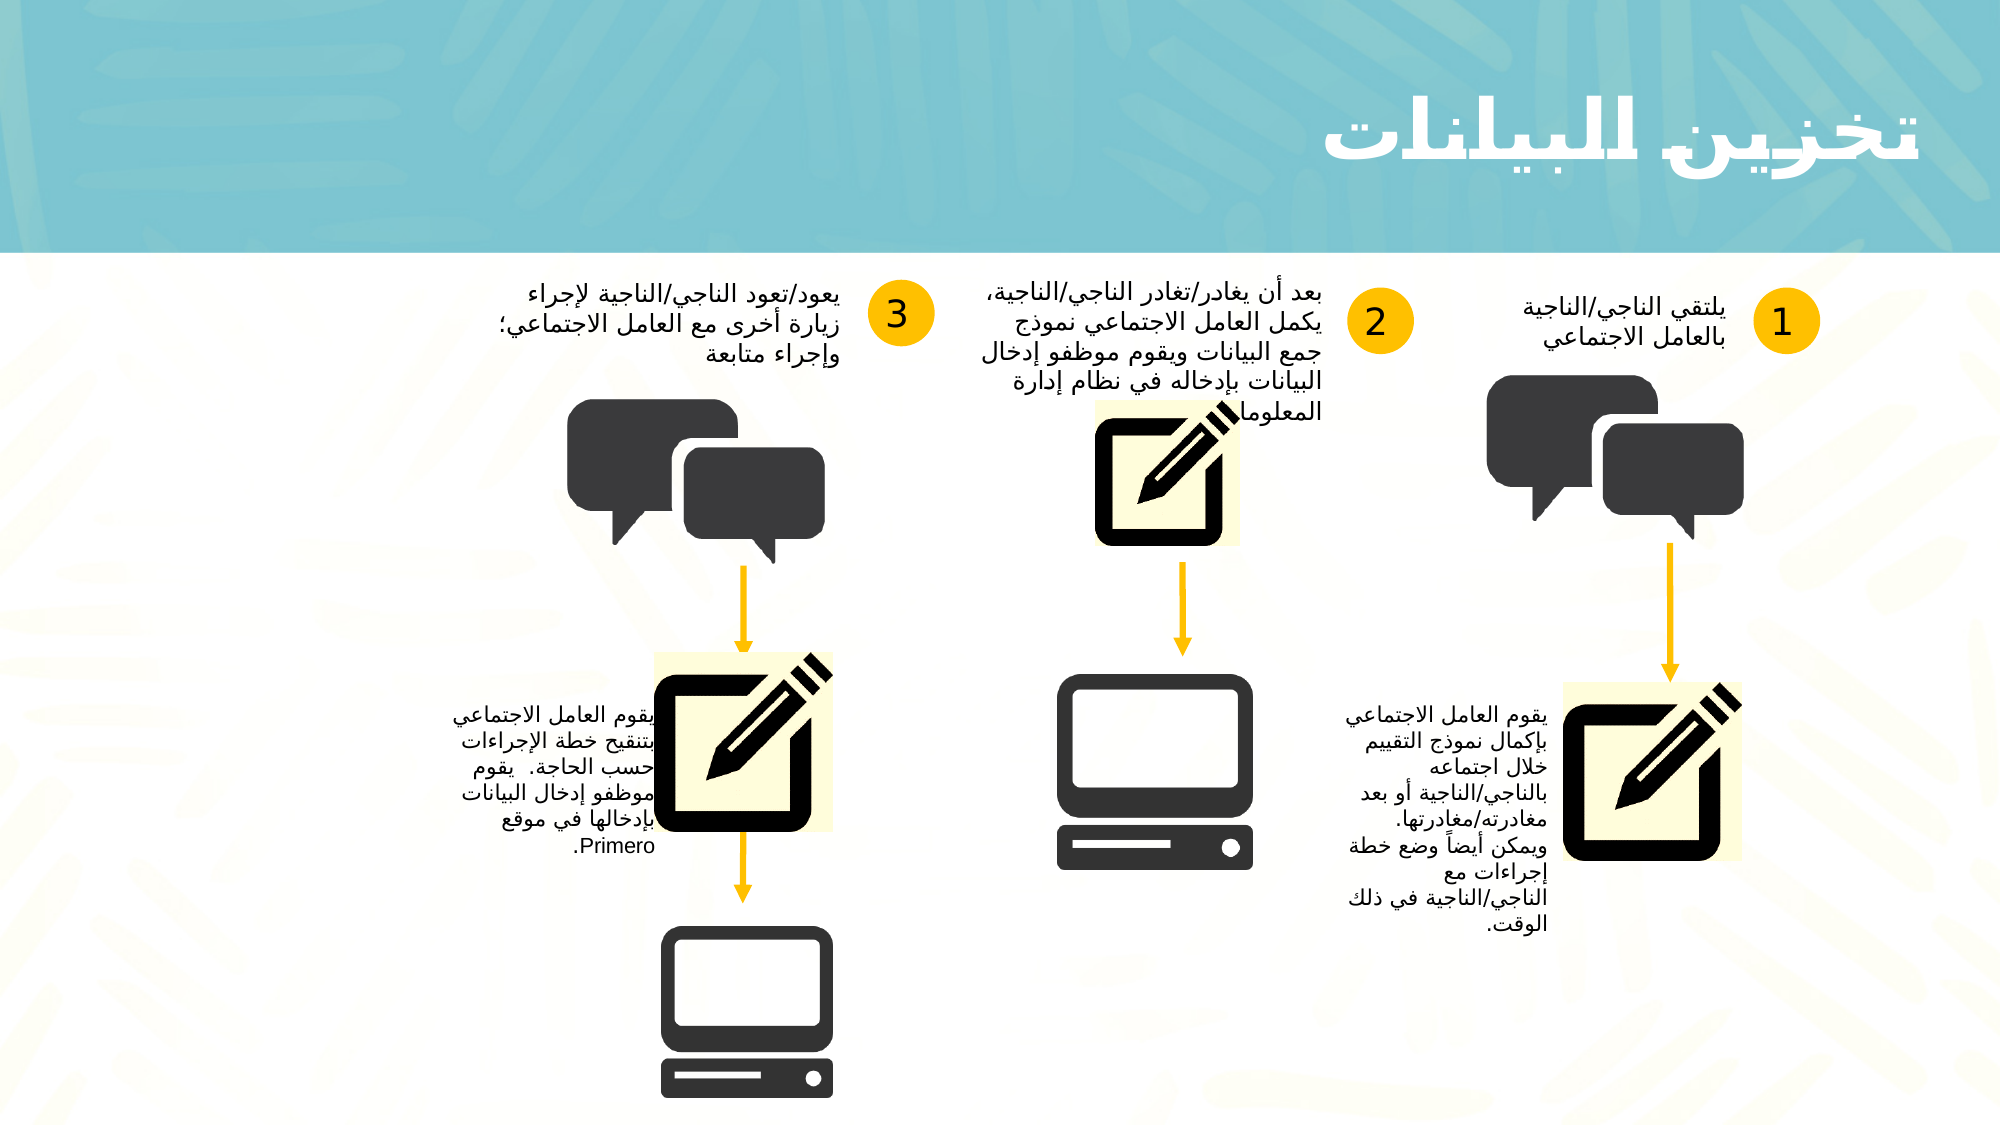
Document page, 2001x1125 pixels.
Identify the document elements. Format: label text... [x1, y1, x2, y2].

text_box [1663, 618, 1677, 681]
text_box [737, 642, 750, 651]
picture [0, 0, 2000, 1125]
text_box 2 [1347, 287, 1414, 355]
text_box 3 [867, 279, 935, 347]
text_box يقوم العامل الاجتماعي بإكمال نموذج التقييم خلال اجتماعه بالناجي/الناجية أو بعد مغادرته/مغادرتها. ويمكن أيضاً وضع خطة إجراءات مع الناجي/الناجية في ذلك الوقت. [1320, 692, 1558, 865]
text_box [1176, 562, 1189, 657]
text_box [736, 841, 750, 904]
text_box تخزين البيانات [61, 33, 1938, 220]
text_box 1 [1777, 287, 1821, 355]
text_box بعد أن يغادر/تغادر الناجي/الناجية، يكمل العامل الاجتماعي نموذج جمع البيانات ويقوم موظفو إدخال البيانات بإدخاله في نظام إدارة المعلومات [963, 267, 1338, 403]
text_box يعود/تعود الناجي/الناجية لإجراء زيارة أخرى مع العامل الاجتماعي؛ وإجراء متابعة [481, 270, 856, 345]
text_box يقوم العامل الاجتماعي بتنقيح خطة الإجراءات حسب الحاجة. يقوم موظفو إدخال البيانات بإدخالها في موقع Primero. [427, 692, 649, 813]
